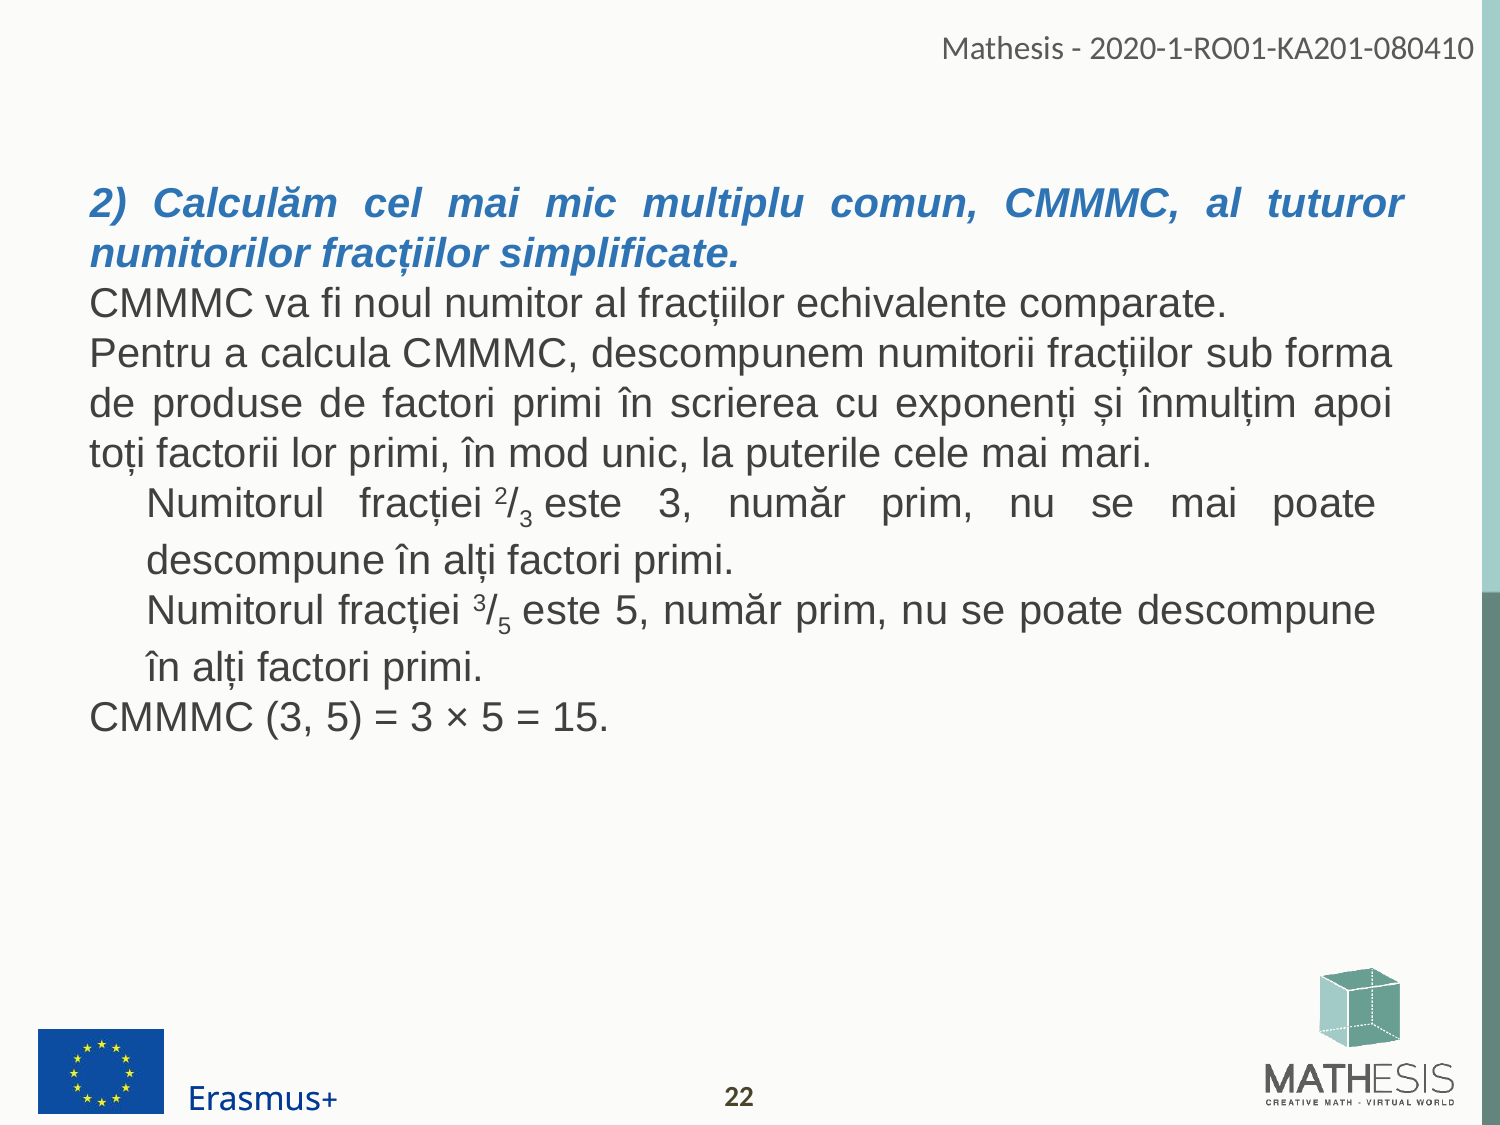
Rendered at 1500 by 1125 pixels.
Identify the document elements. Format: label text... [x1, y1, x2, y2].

list 2) Calculăm cel mai mic multiplu comun, CMMMC, al tuturor numitorilor fracțiilor simplificate. CMMMC va fi noul numitor al fracțiilor echivalente comparate. Pentru a calcula CMMMC, descompunem numitorii fracțiilor sub forma de produse de factori primi în scrierea cu exponenți și înmulțim apoi toți factorii lor primi, în mod unic, la puterile cele mai mari. Numitorul fracției 2/3 este 3, număr prim, nu se mai poate descompune în alți factori primi. Numitorul fracției 3/5 este 5, număr prim, nu se poate descompune în alți factori primi. CMMMC (3, 5) = 3 × 5 = 15. [75, 168, 1425, 911]
picture [38, 1029, 164, 1114]
